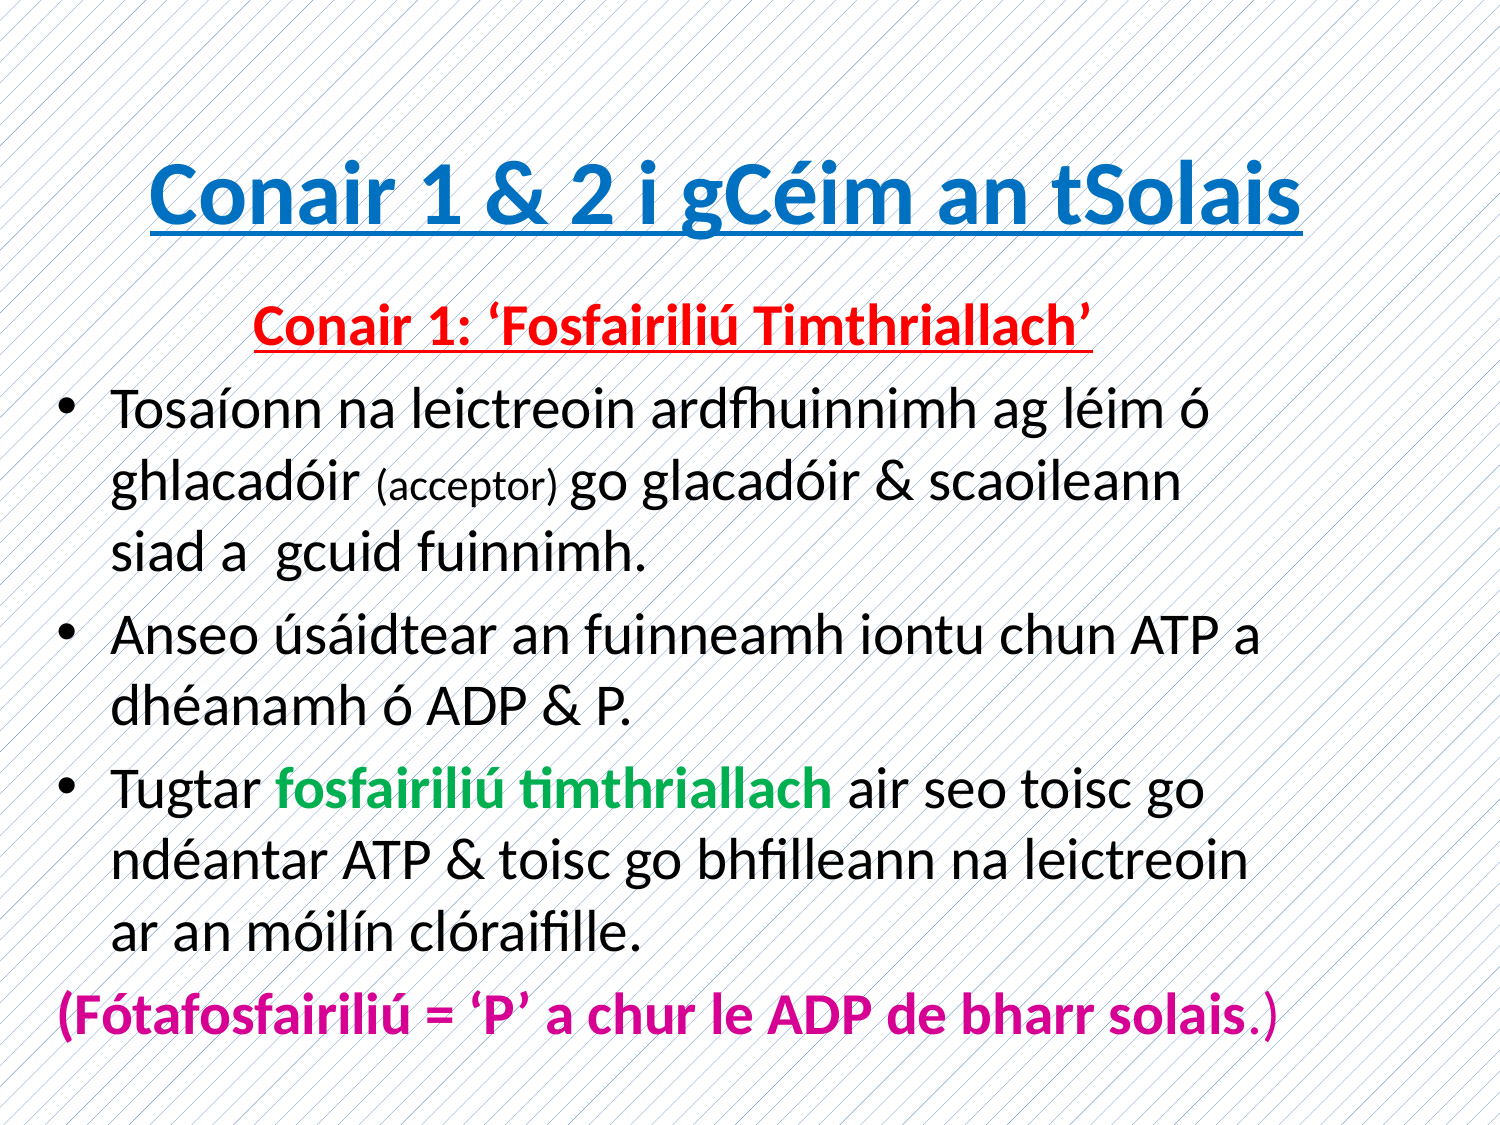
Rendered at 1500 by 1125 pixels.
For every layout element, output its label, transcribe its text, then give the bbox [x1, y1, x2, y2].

footer [512, 1042, 988, 1103]
list Conair 1: ‘Fosfairiliú Timthriallach’ Tosaíonn na leictreoin ardfhuinnimh ag léim ó ghlacadóir (acceptor) go glacadóir & scaoileann siad a gcuid fuinnimh. Anseo úsáidtear an fuinneamh iontu chun ATP a dhéanamh ó ADP & P. Tugtar fosfairiliú timthriallach air seo toisc go ndéantar ATP & toisc go bhfilleann na leictreoin ar an móilín clóraifille. (Fótafosfairiliú = ‘P’ a chur le ADP de bharr solais.) [41, 278, 1306, 1125]
title Conair 1 & 2 i gCéim an tSolais [64, 101, 1388, 275]
